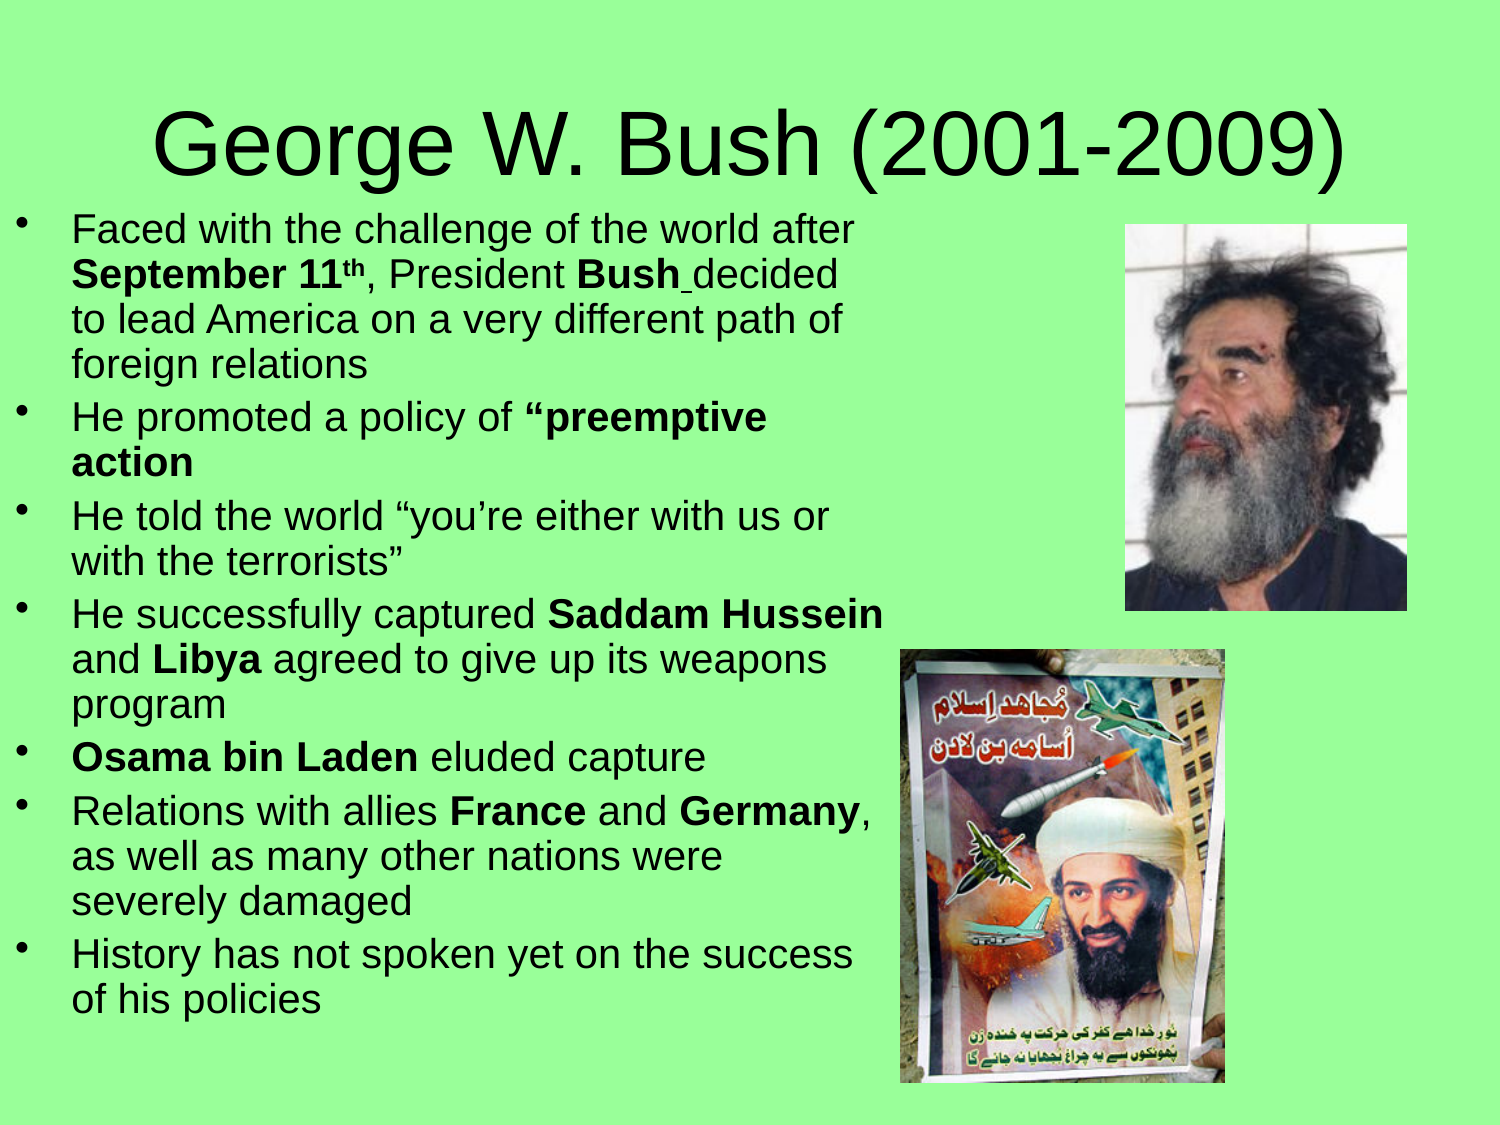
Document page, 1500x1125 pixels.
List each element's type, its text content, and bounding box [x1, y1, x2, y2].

picture [899, 649, 1226, 1084]
title George W. Bush (2001-2009) [75, 45, 1425, 233]
list Faced with the challenge of the world after September 11th, President Bush decided to lead America on a very different path of foreign relations He promoted a policy of “preemptive action He told the world “you’re either with us or with the terrorists” He successfully captured Saddam Hussein and Libya agreed to give up its weapons program Osama bin Laden eluded capture Relations with allies France and Germany, as well as many other nations were severely damaged History has not spoken yet on the success of his policies [0, 200, 900, 1075]
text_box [1124, 224, 1407, 612]
